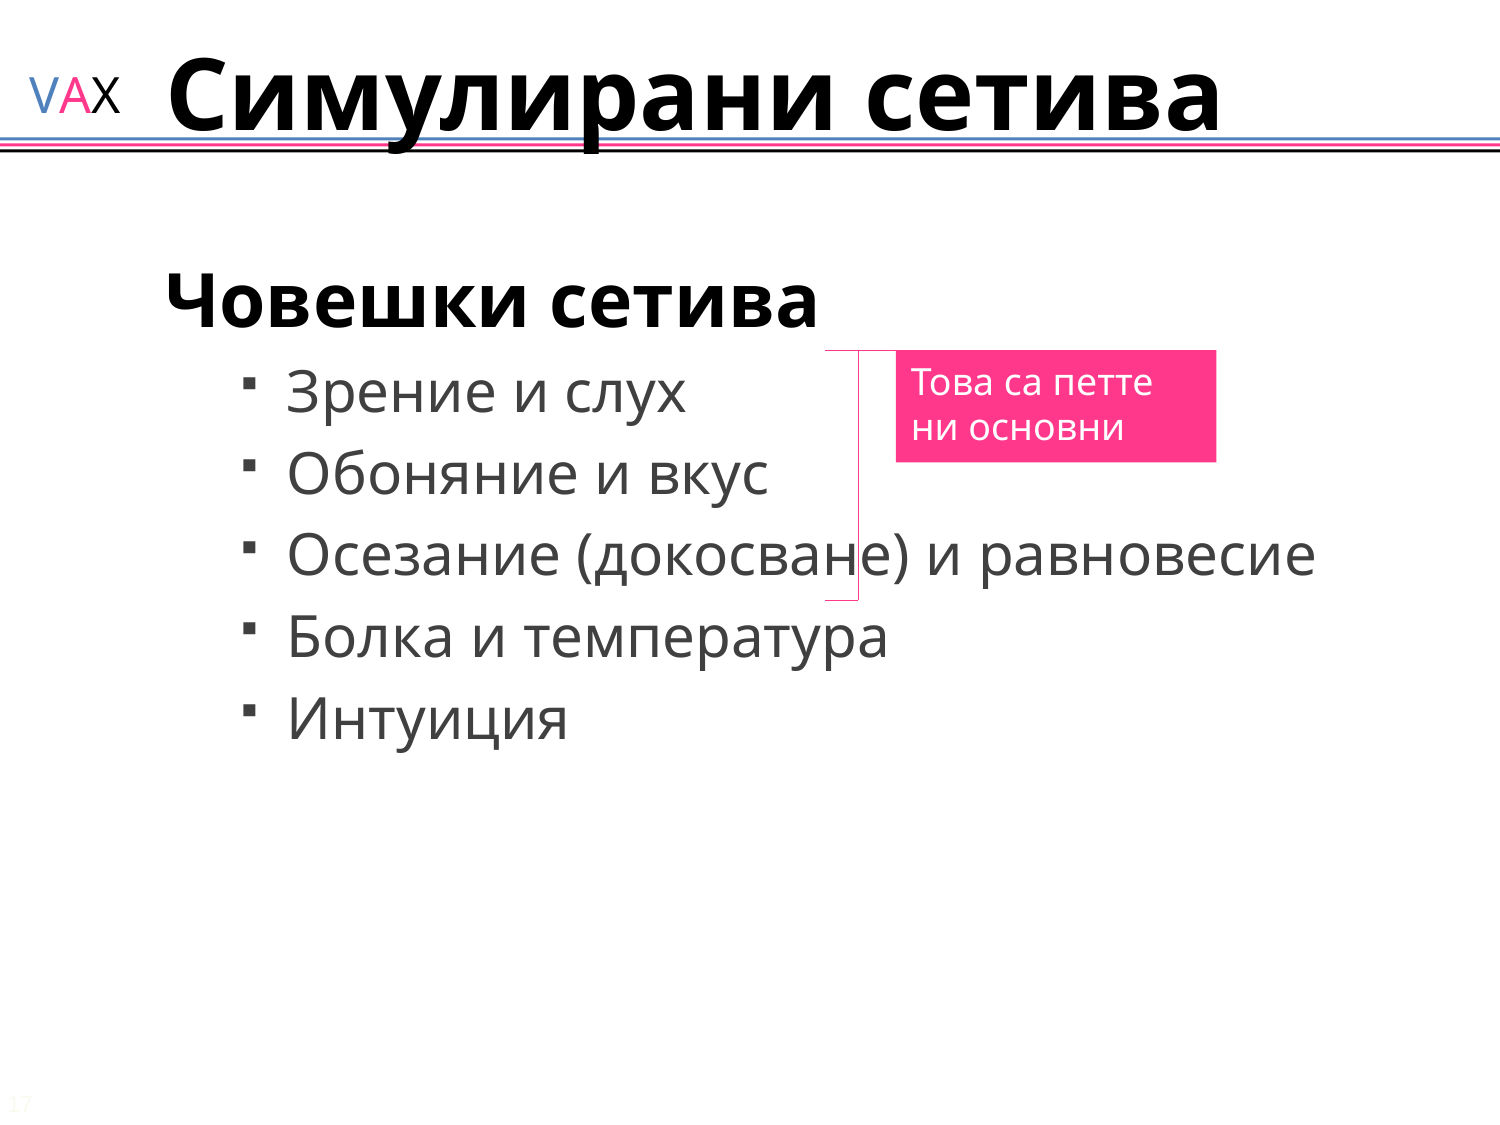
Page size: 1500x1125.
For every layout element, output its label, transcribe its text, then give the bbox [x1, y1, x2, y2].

text_box Това са петте ни основни сетива [918, 350, 1217, 463]
title Симулирани сетива [0, 37, 1500, 144]
list Човешки сетива Зрение и слух Обоняние и вкус Осезание (докосване) и равновесие Болка и температура Интуиция [150, 200, 1488, 1113]
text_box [824, 349, 917, 601]
